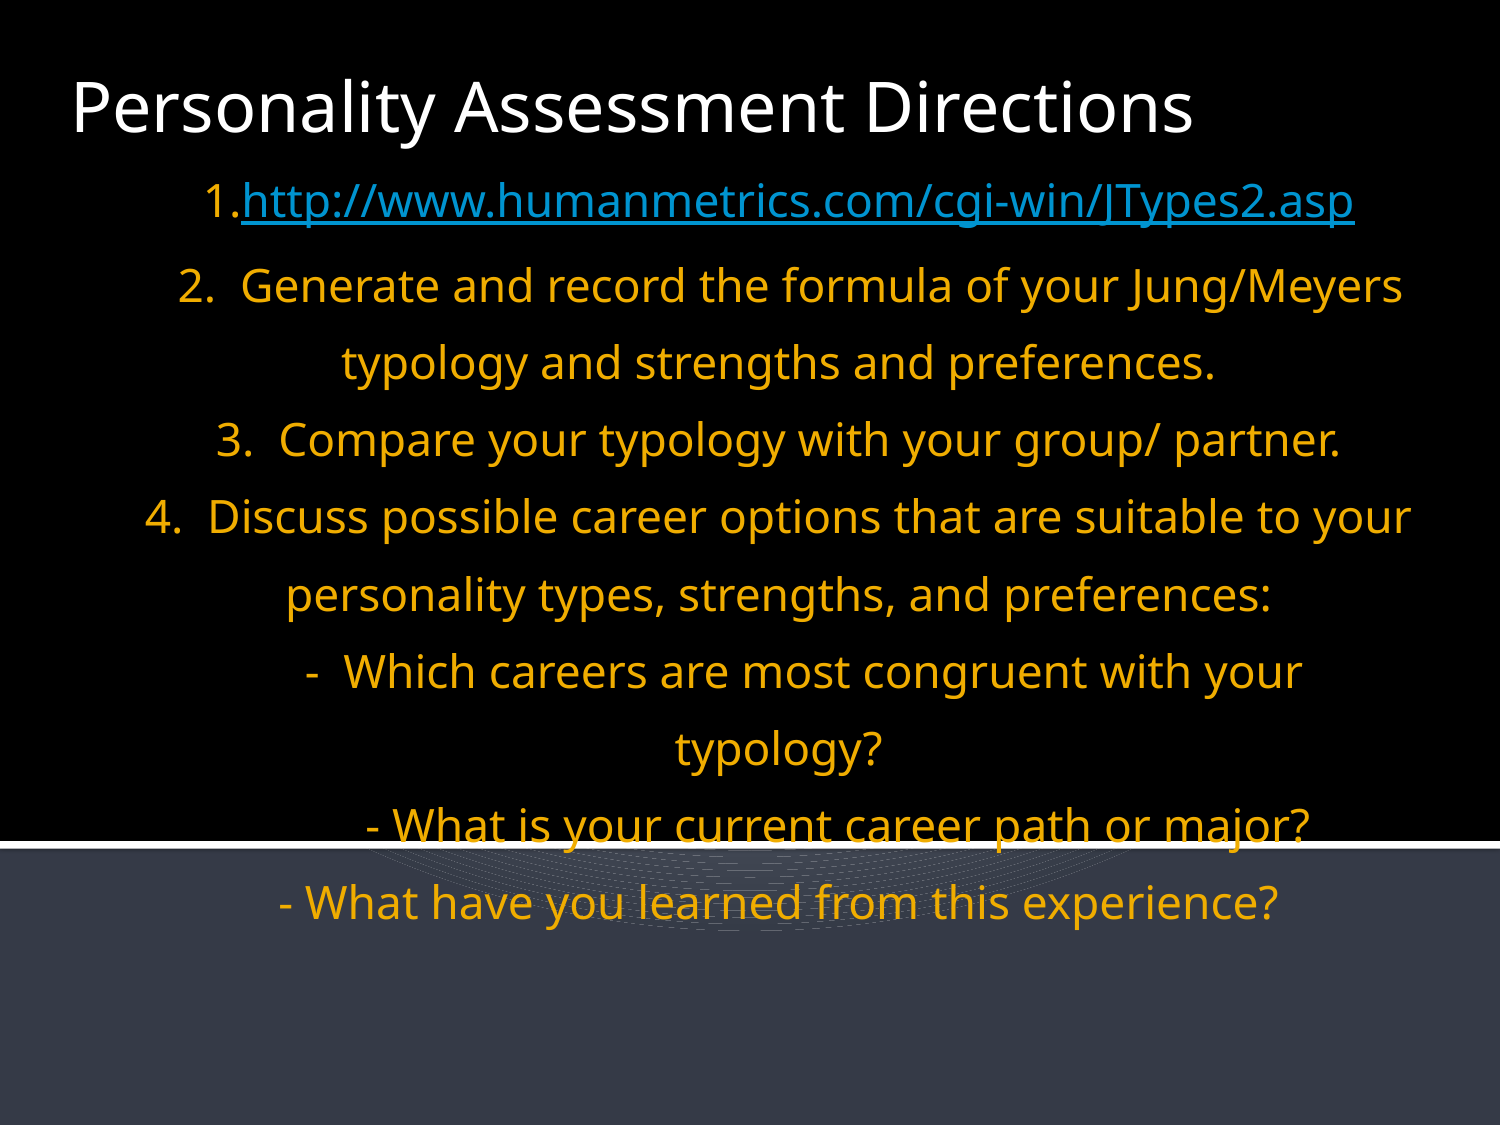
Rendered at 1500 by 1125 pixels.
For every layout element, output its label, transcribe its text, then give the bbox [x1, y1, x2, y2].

title 1.http://www.humanmetrics.com/cgi-win/JTypes2.asp 2. Generate and record the formula of your Jung/Meyers typology and strengths and preferences. 3. Compare your typology with your group/ partner. 4. Discuss possible career options that are suitable to your personality types, strengths, and preferences: - Which careers are most congruent with your typology? - What is your current career path or major? - What have you learned from this experience? [112, 146, 1438, 946]
text_box [120, 173, 1446, 1123]
subtitle Personality Assessment Directions [50, 3, 1376, 147]
